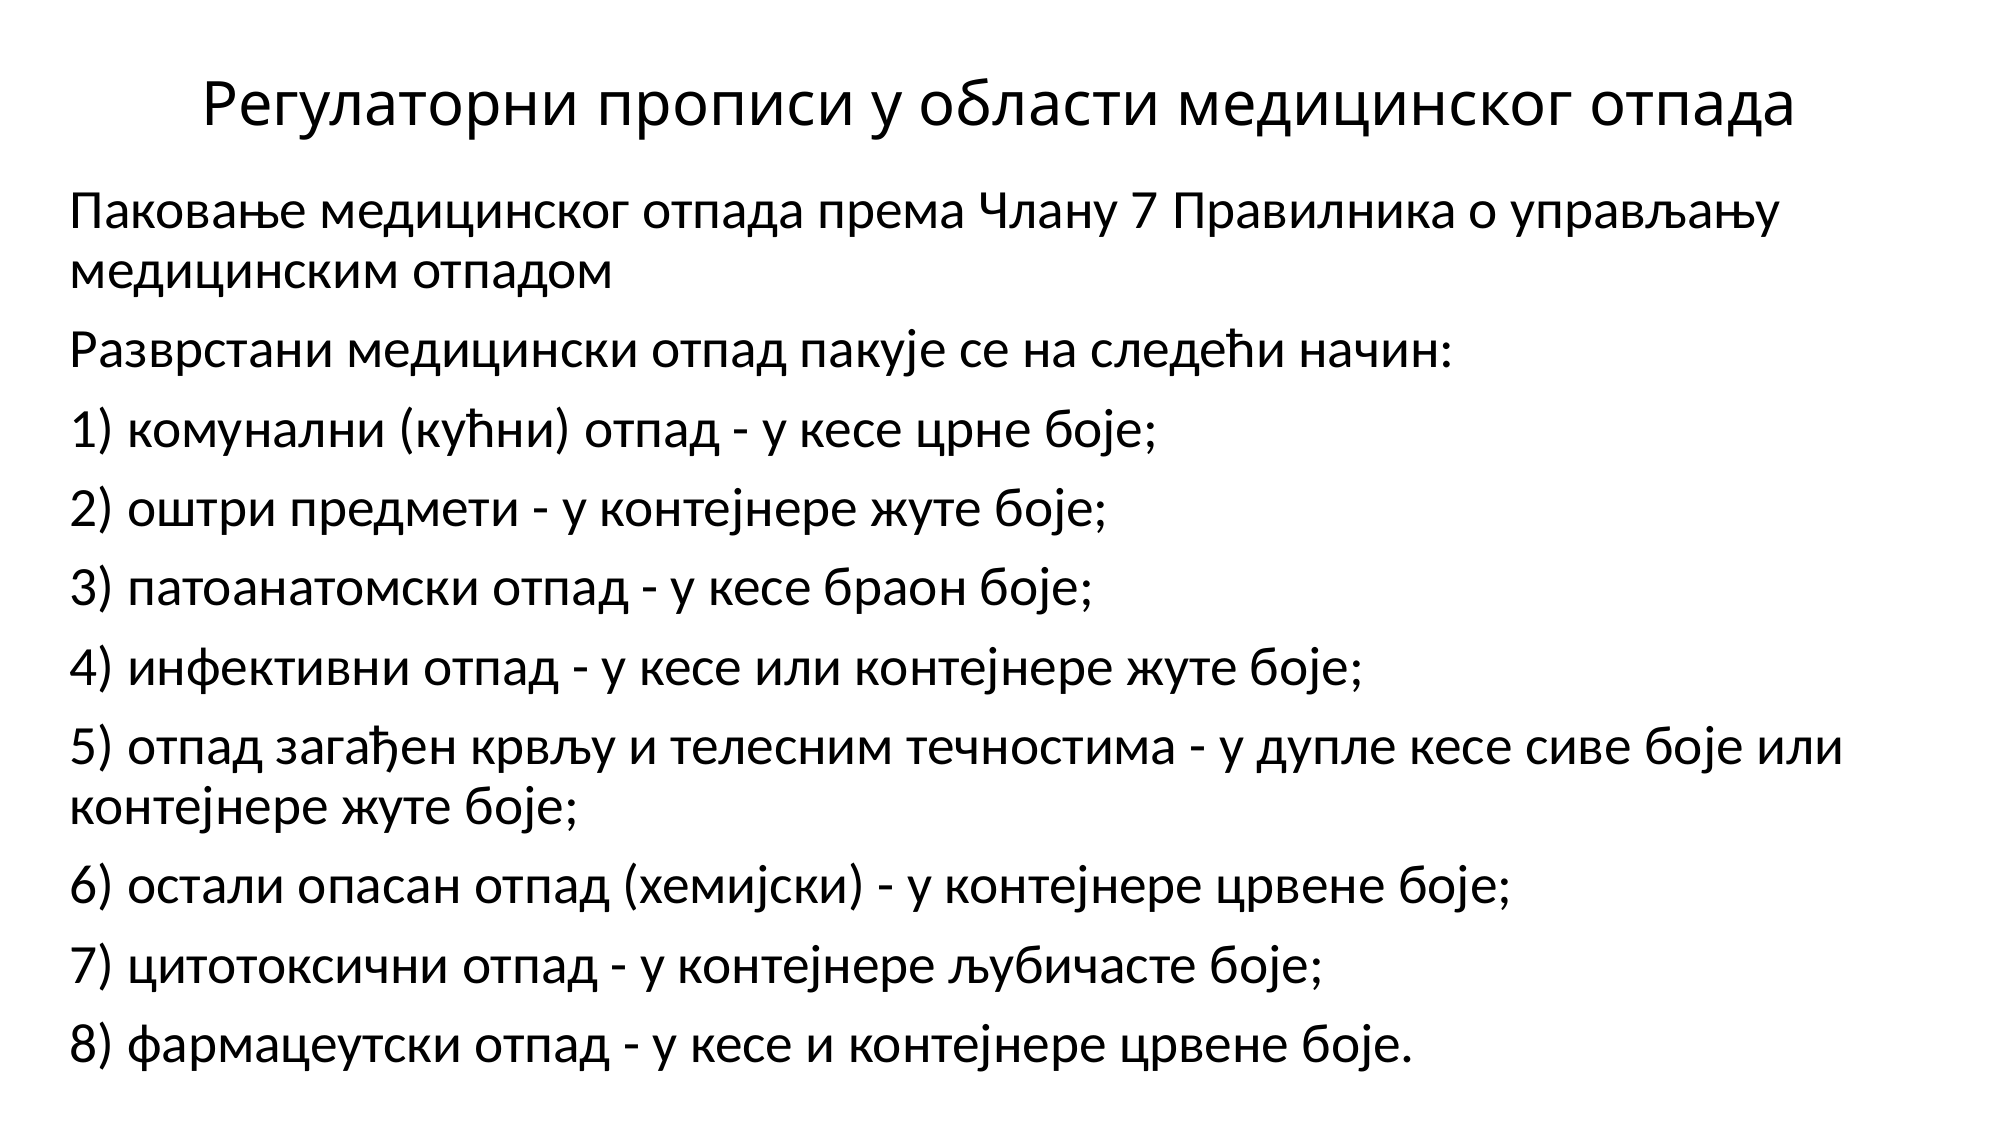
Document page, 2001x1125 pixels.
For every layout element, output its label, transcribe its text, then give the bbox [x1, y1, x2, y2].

title Регулаторни прописи у области медицинског отпада [137, 57, 1863, 155]
list Паковање медицинског отпада према Члану 7 Правилника о управљању медицинским отпадом Разврстани медицински отпад пакује се на следећи начин: 1) комунални (кућни) отпад - у кесе црне боје; 2) оштри предмети - у контејнере жуте боје; 3) патоанатомски отпад - у кесе браон боје; 4) инфективни отпад - у кесе или контејнере жуте боје; 5) отпад загађен крвљу и телесним течностима - у дупле кесе сиве боје или контејнере жуте боје; 6) остали опасан отпад (хемијски) - у контејнере црвене боје; 7) цитотоксични отпад - у контејнере љубичасте боје; 8) фармацеутски отпад - у кесе и контејнере црвене боје. [54, 173, 1936, 1084]
